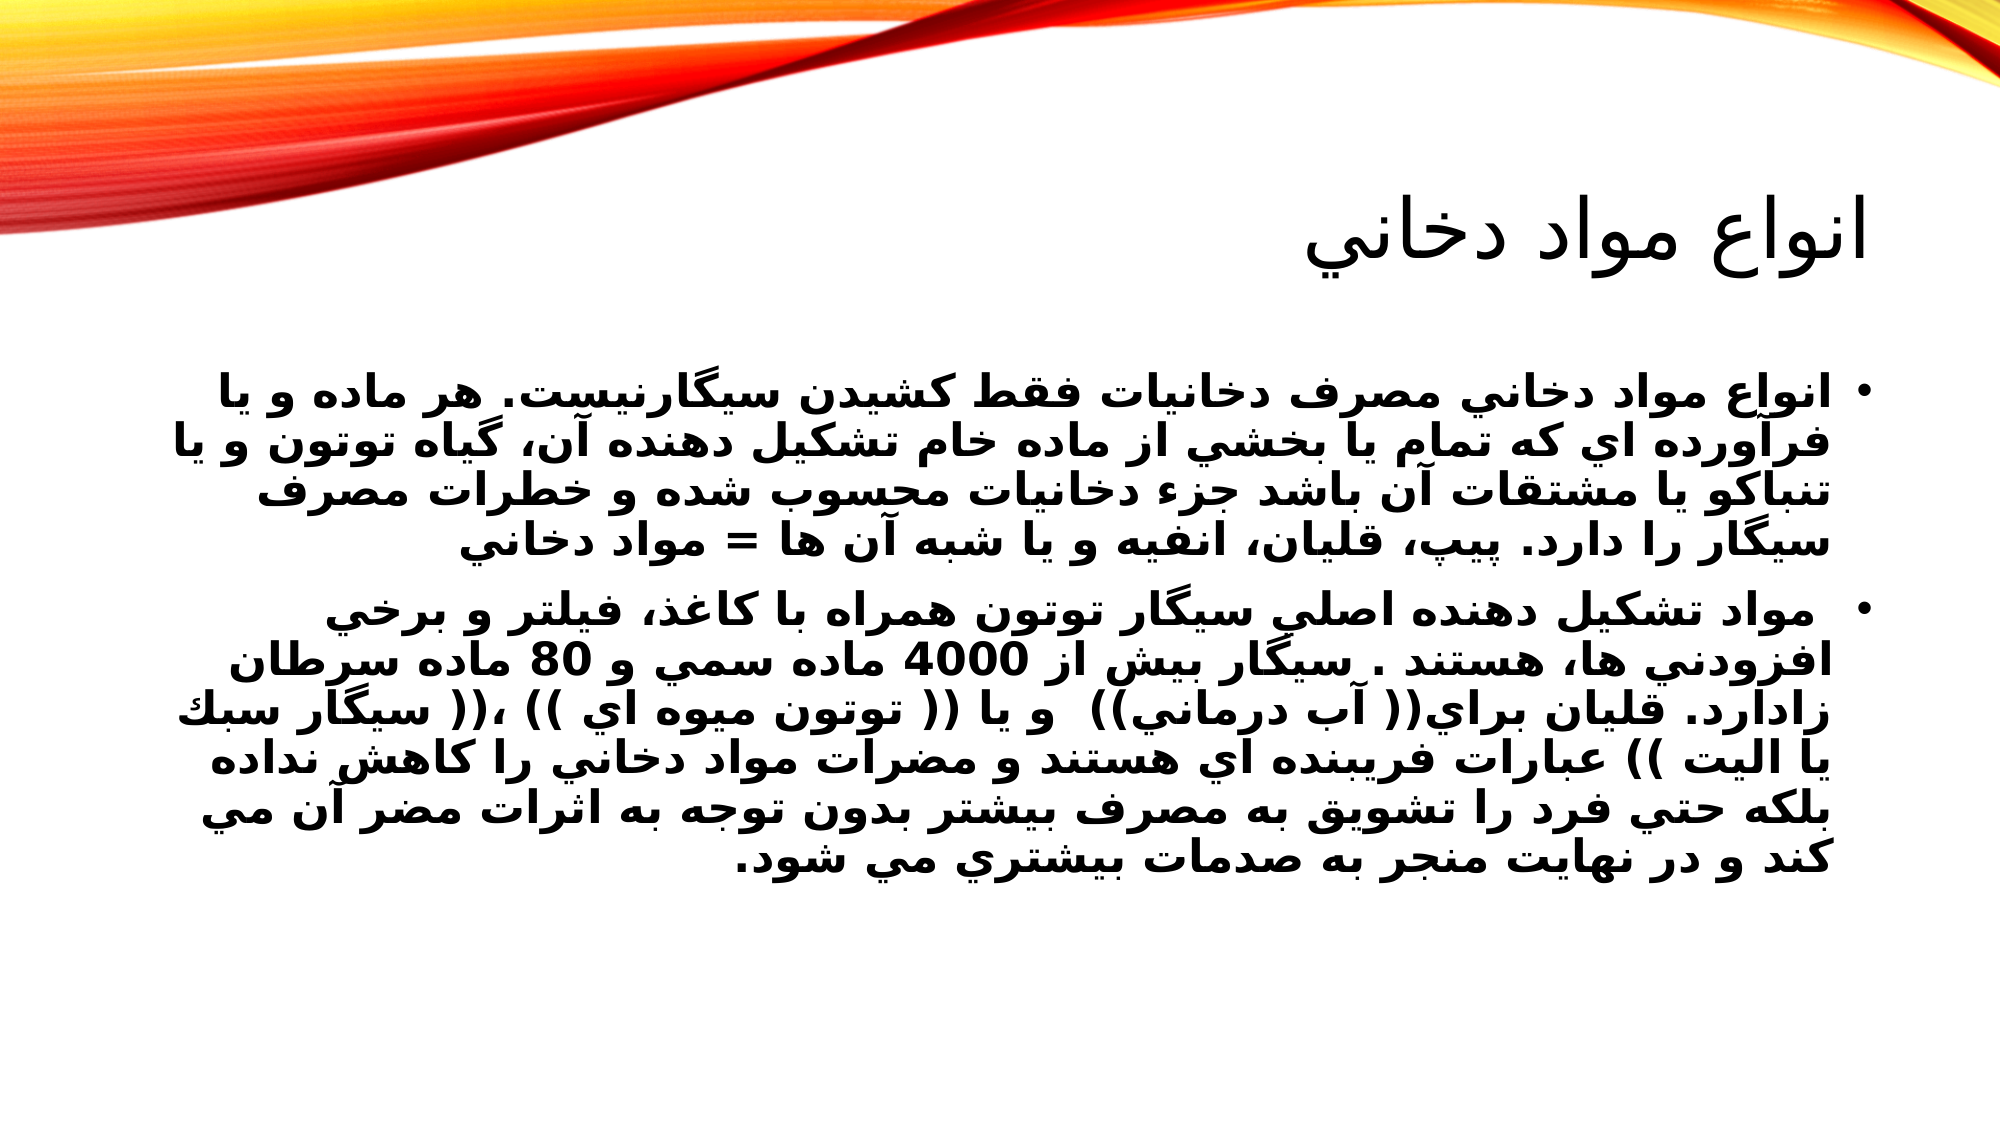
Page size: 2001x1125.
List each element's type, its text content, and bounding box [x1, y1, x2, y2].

list انواع مواد دخاني مصرف دخانيات فقط كشيدن سيگارنيست. هر ماده و يا فرآورده اي كه تمام يا بخشي از ماده خام تشكيل دهنده آن، گياه توتون و يا تنباكو يا مشتقات آن باشد جزء دخانيات محسوب شده و خطرات مصرف سيگار را دارد. پيپ، قليان، انفيه و يا شبه آن ها = مواد دخاني مواد تشكيل دهنده اصلي سيگار توتون همراه با كاغذ، فيلتر و برخي افزودني ها، هستند . سيگار بيش از 4000 ماده سمي و 80 ماده سرطان زادارد. قليان براي(( آب درماني)) و يا (( توتون ميوه اي )) ،(( سيگار سبك يا اليت )) عبارات فريبنده اي هستند و مضرات مواد دخاني را كاهش نداده بلكه حتي فرد را تشويق به مصرف بيشتر بدون توجه به اثرات مضر آن مي كند و در نهايت منجر به صدمات بيشتري مي شود. [112, 360, 1888, 1021]
title انواع مواد دخاني [474, 125, 1888, 338]
picture [0, 0, 2000, 237]
